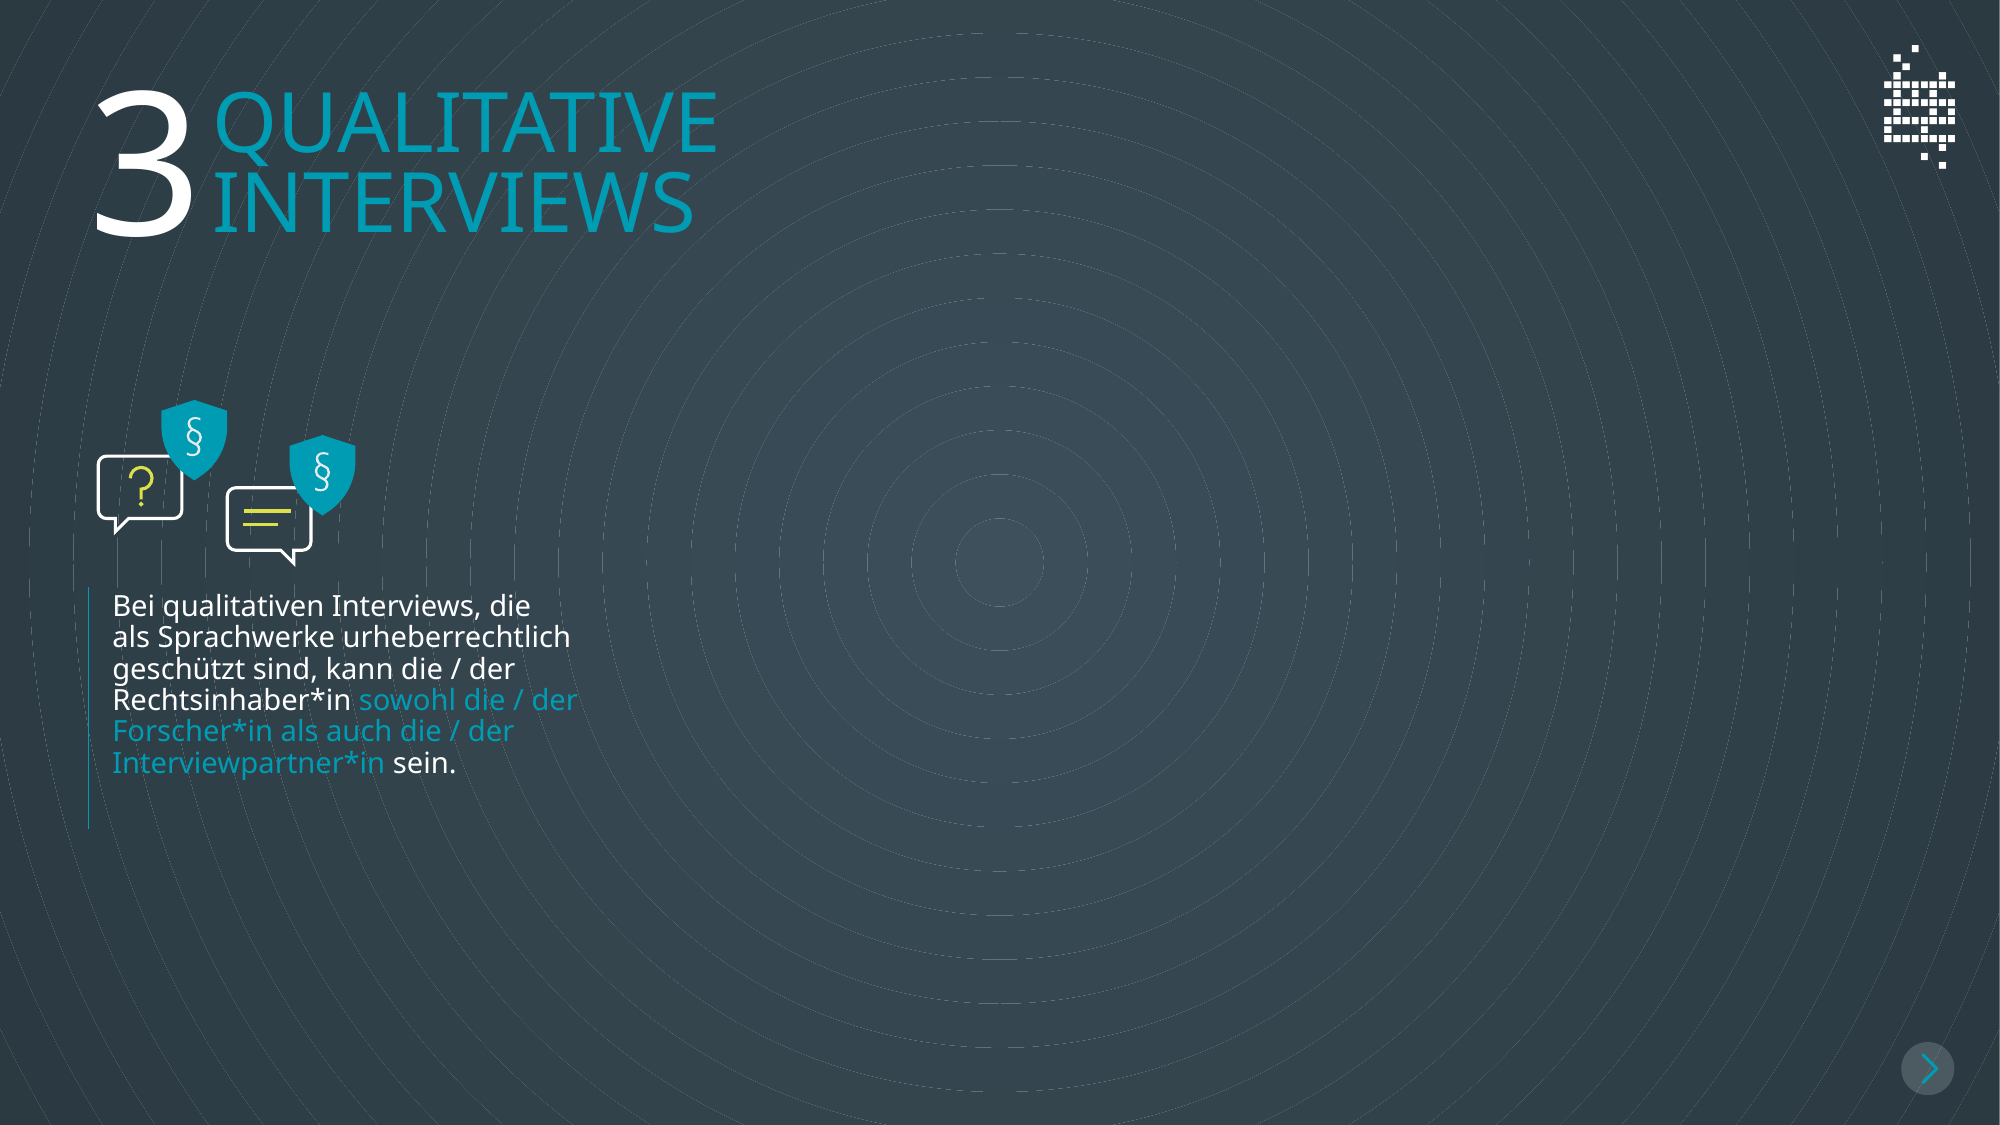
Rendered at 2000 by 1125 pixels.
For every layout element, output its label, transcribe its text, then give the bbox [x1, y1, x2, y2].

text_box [290, 436, 354, 514]
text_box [162, 401, 225, 479]
text_box [0, 0, 2000, 1125]
picture [1884, 45, 1955, 169]
text_box 3 [88, 35, 325, 251]
list Bei qualitativen Interviews, die als Sprachwerke urheberrechtlich geschützt sind, kann die / der Rechtsinhaber*in sowohl die / der Forscher*in als auch die / der Interviewpartner*in sein. [88, 483, 647, 985]
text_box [227, 487, 311, 564]
title Qualitative Interviews [88, 88, 1911, 402]
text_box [99, 455, 183, 532]
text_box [1900, 1041, 1955, 1096]
